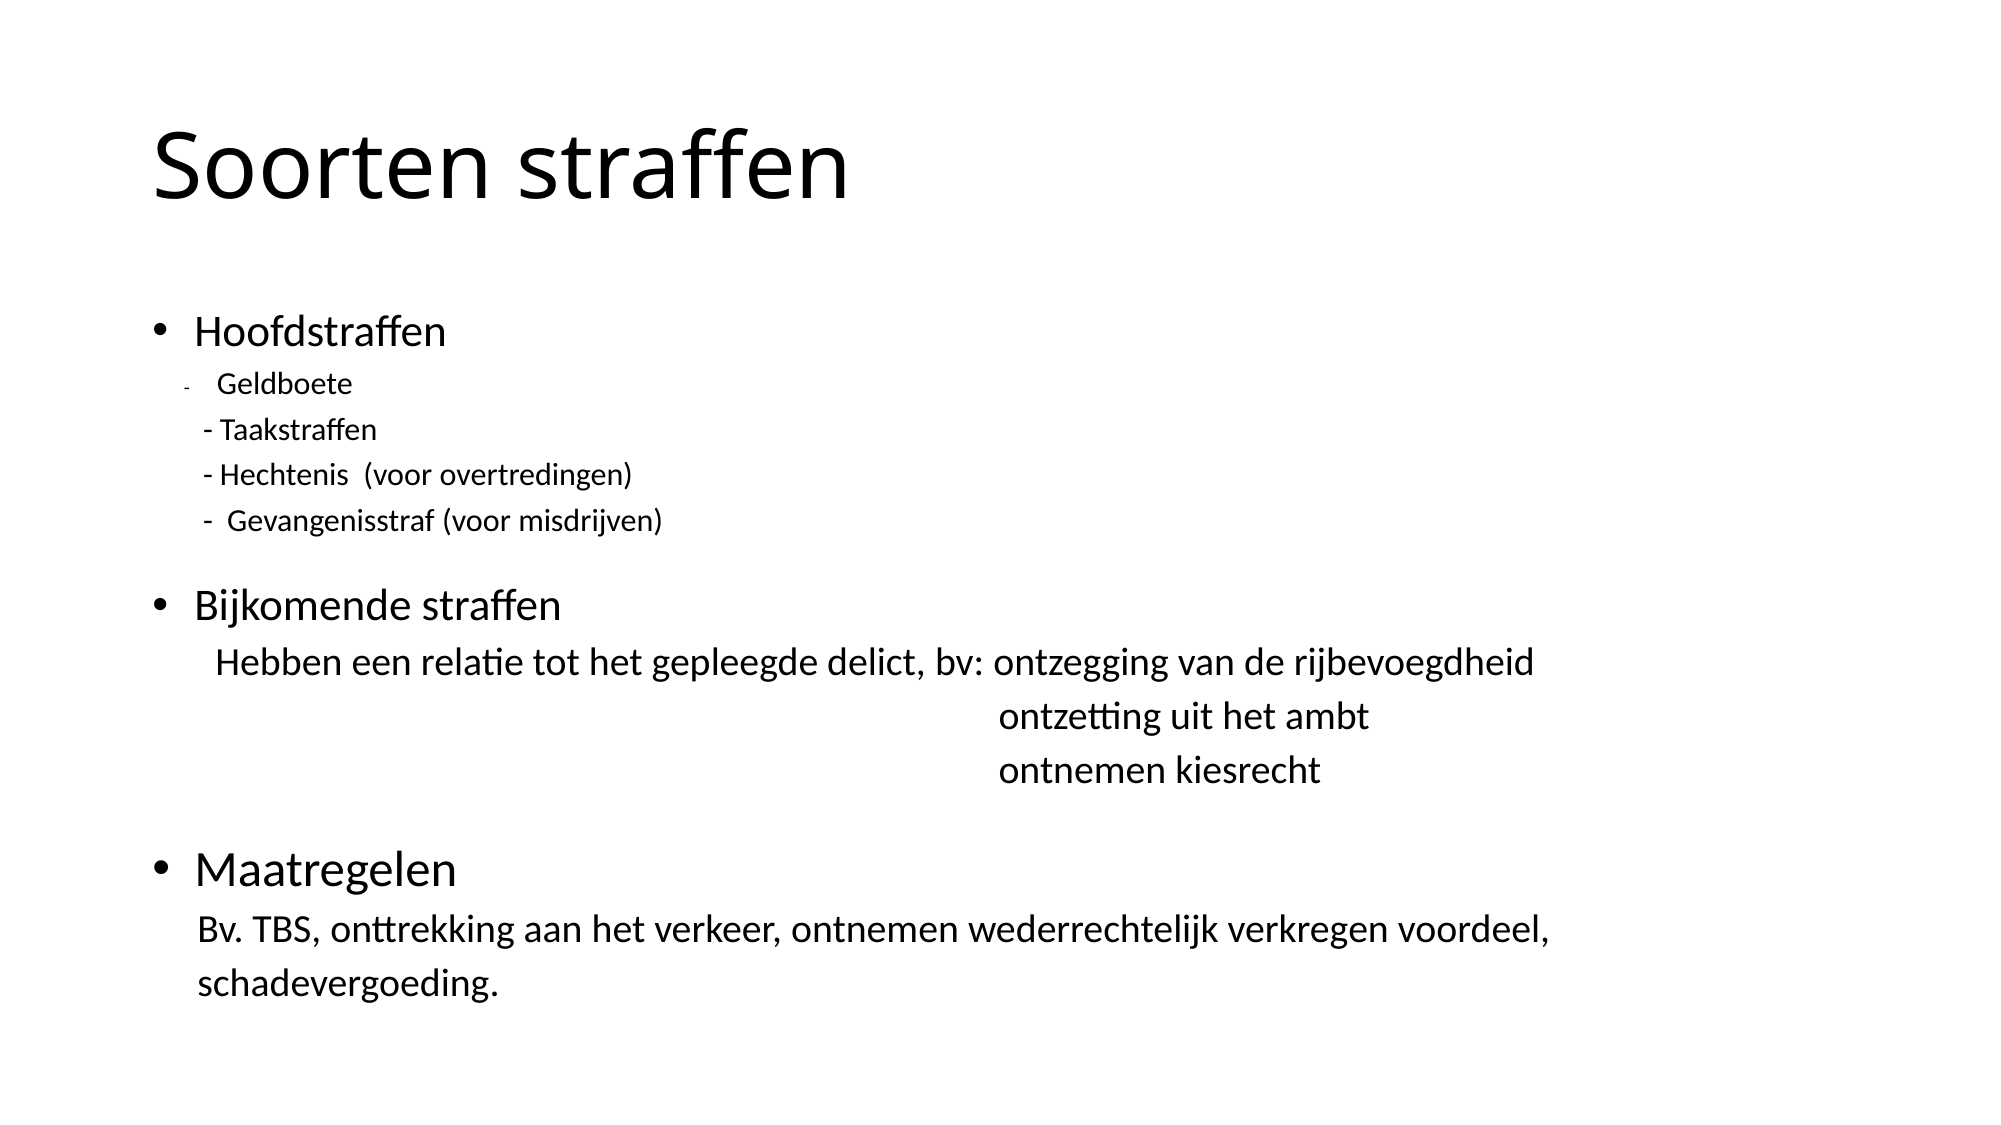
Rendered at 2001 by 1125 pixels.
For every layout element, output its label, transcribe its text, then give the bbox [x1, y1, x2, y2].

title Soorten straffen [137, 59, 1863, 278]
list Hoofdstraffen - Geldboete - Taakstraffen - Hechtenis (voor overtredingen) - Gevangenisstraf (voor misdrijven) Bijkomende straffen Hebben een relatie tot het gepleegde delict, bv: ontzegging van de rijbevoegdheid ontzetting uit het ambt ontnemen kiesrecht Maatregelen Bv. TBS, onttrekking aan het verkeer, ontnemen wederrechtelijk verkregen voordeel, schadevergoeding. [137, 299, 1863, 1014]
